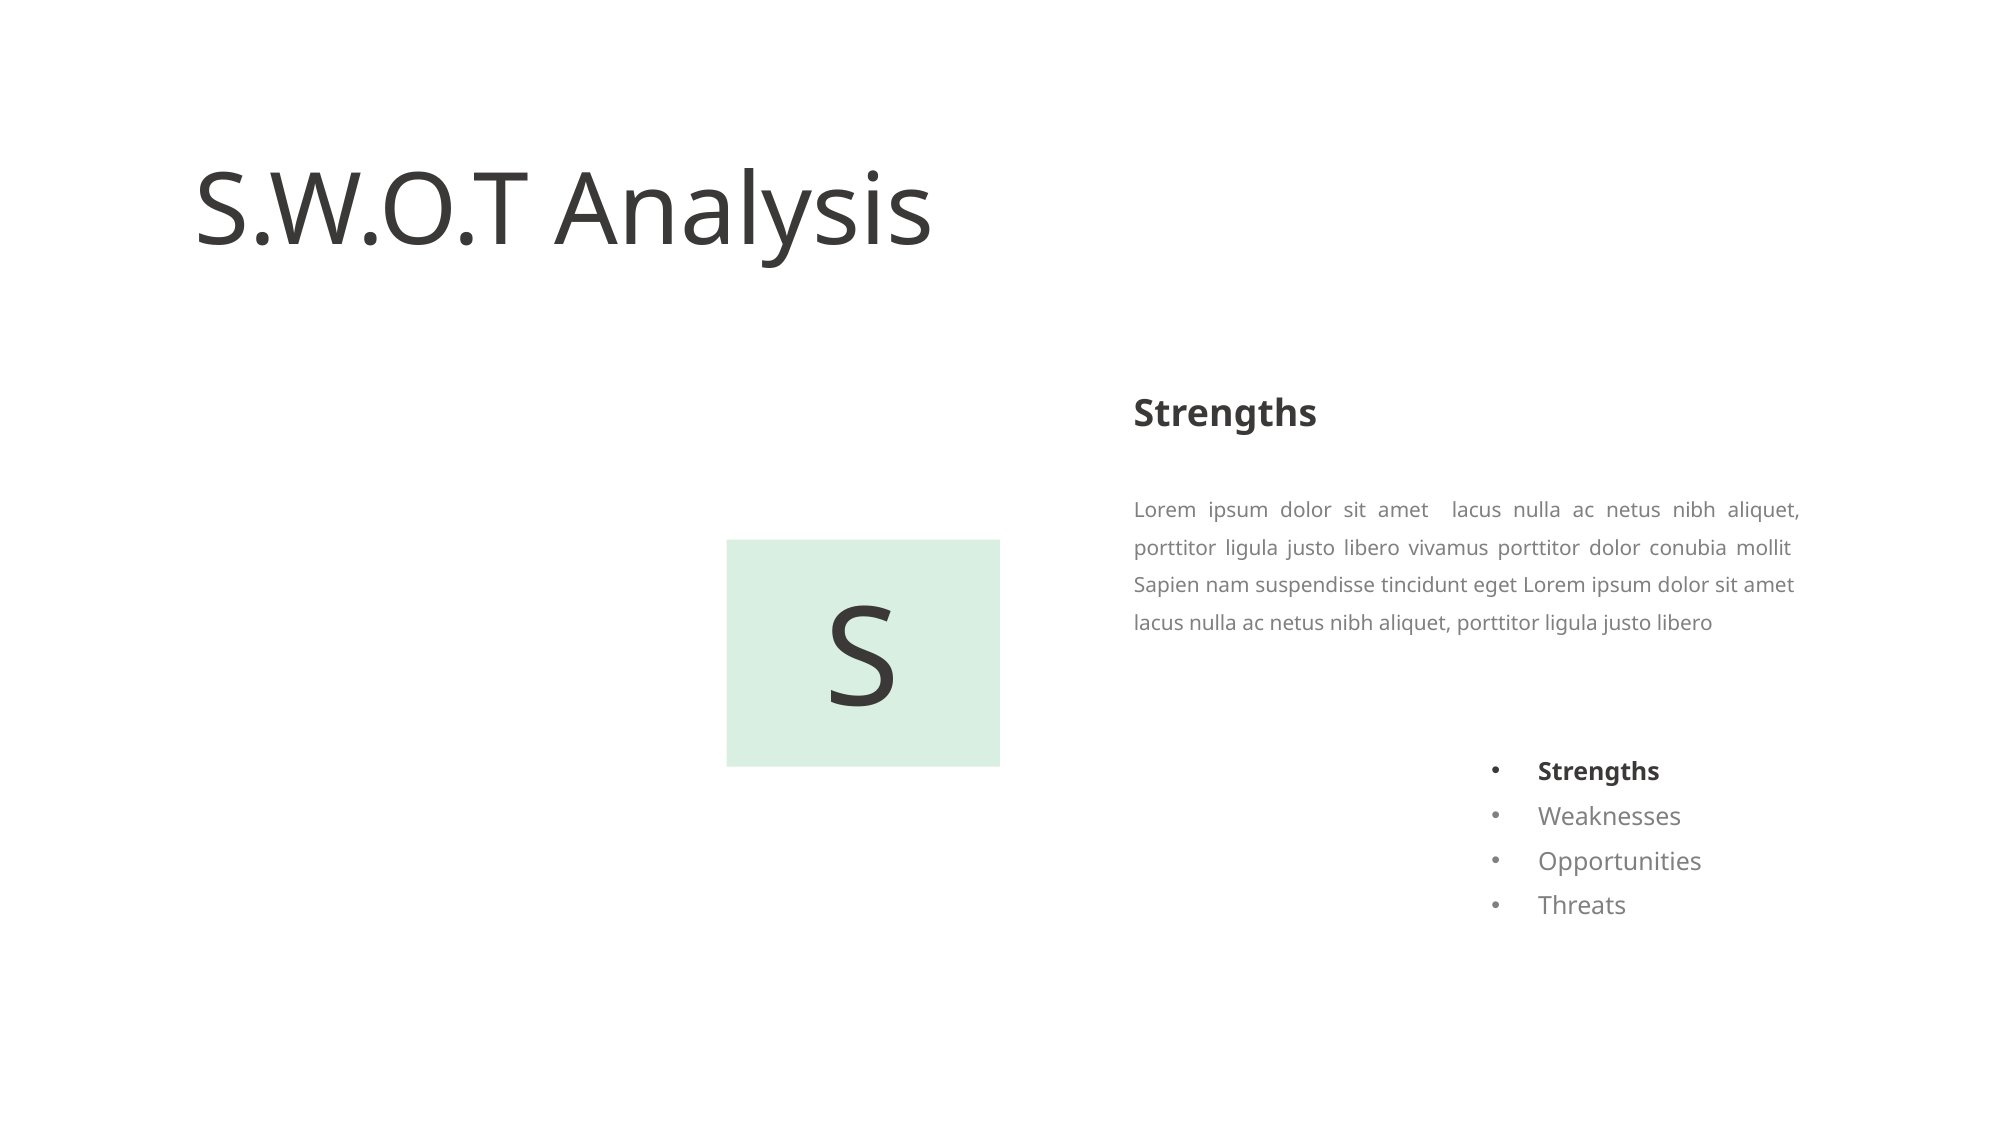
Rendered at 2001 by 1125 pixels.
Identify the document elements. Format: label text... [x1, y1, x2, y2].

picture [129, 381, 863, 925]
text_box Strengths Weaknesses Opportunities Threats [1476, 732, 1718, 928]
text_box Lorem ipsum dolor sit amet lacus nulla ac netus nibh aliquet, porttitor ligula justo libero vivamus porttitor dolor conubia mollit Sapien nam suspendisse tincidunt eget Lorem ipsum dolor sit amet lacus nulla ac netus nibh aliquet, porttitor ligula justo libero [1119, 477, 1815, 642]
text_box Strengths [1118, 381, 1333, 441]
text_box [863, 539, 1001, 768]
text_box S [863, 560, 915, 741]
text_box S.W.O.T Analysis [179, 137, 951, 273]
